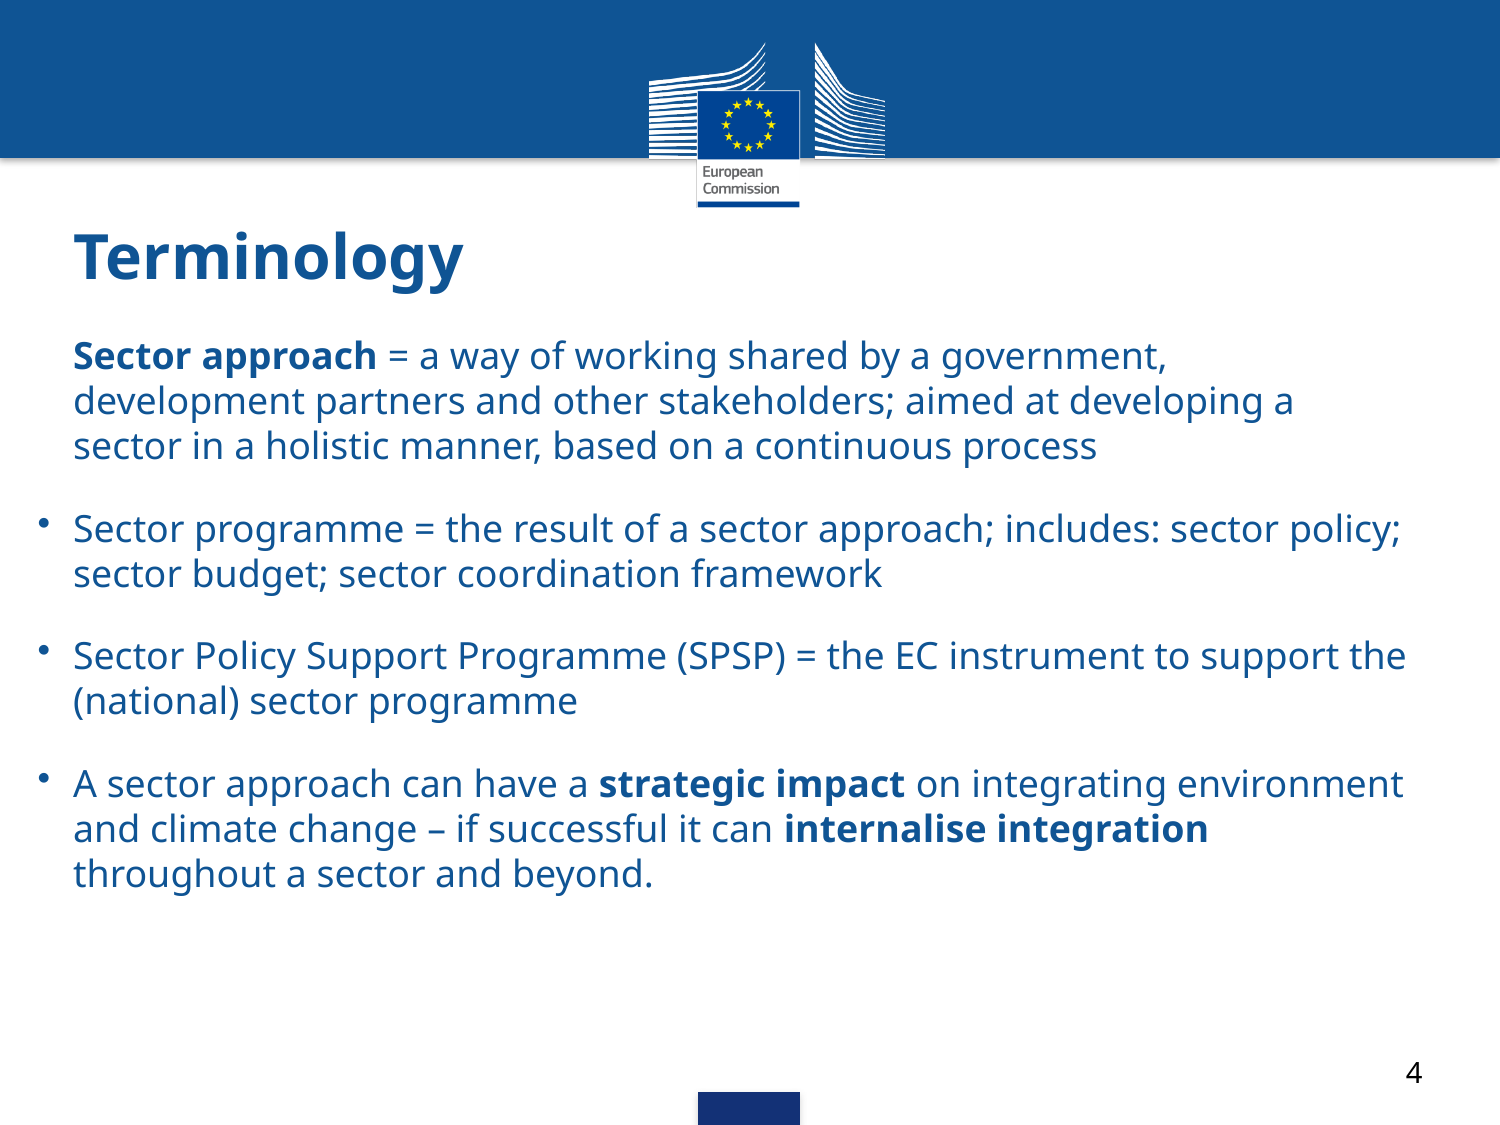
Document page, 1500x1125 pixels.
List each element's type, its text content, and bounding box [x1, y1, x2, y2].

text_box 4 [1374, 1023, 1438, 1102]
title Terminology [0, 153, 1278, 324]
picture [649, 42, 885, 153]
text_box Sector approach = a way of working shared by a government, development partners and other stakeholders; aimed at developing a sector in a holistic manner, based on a continuous process Sector programme = the result of a sector approach; includes: sector policy; sector budget; sector coordination framework Sector Policy Support Programme (SPSP) = the EC instrument to support the (national) sector programme A sector approach can have a strategic impact on integrating environment and climate change – if successful it can internalise integration throughout a sector and beyond. [0, 324, 1425, 903]
